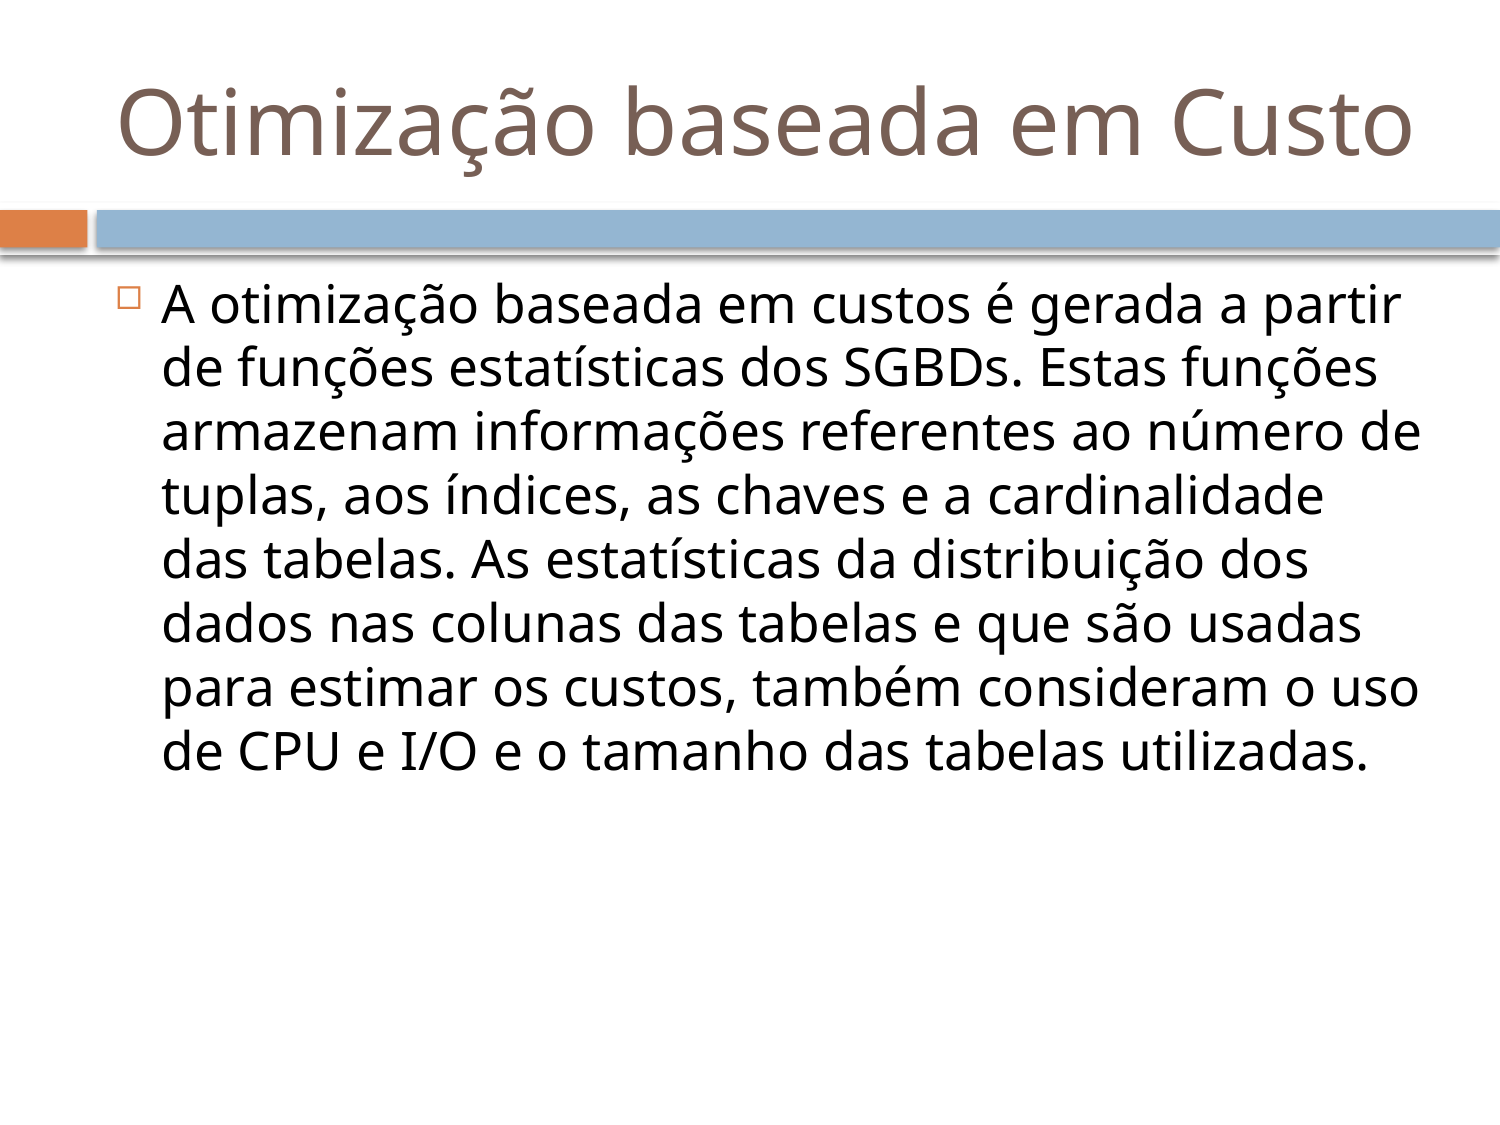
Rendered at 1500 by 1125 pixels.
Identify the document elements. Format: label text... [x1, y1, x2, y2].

title Otimização baseada em Custo [100, 37, 1438, 200]
list A otimização baseada em custos é gerada a partir de funções estatísticas dos SGBDs. Estas funções armazenam informações referentes ao número de tuplas, aos índices, as chaves e a cardinalidade das tabelas. As estatísticas da distribuição dos dados nas colunas das tabelas e que são usadas para estimar os custos, também consideram o uso de CPU e I/O e o tamanho das tabelas utilizadas. [100, 262, 1438, 1000]
